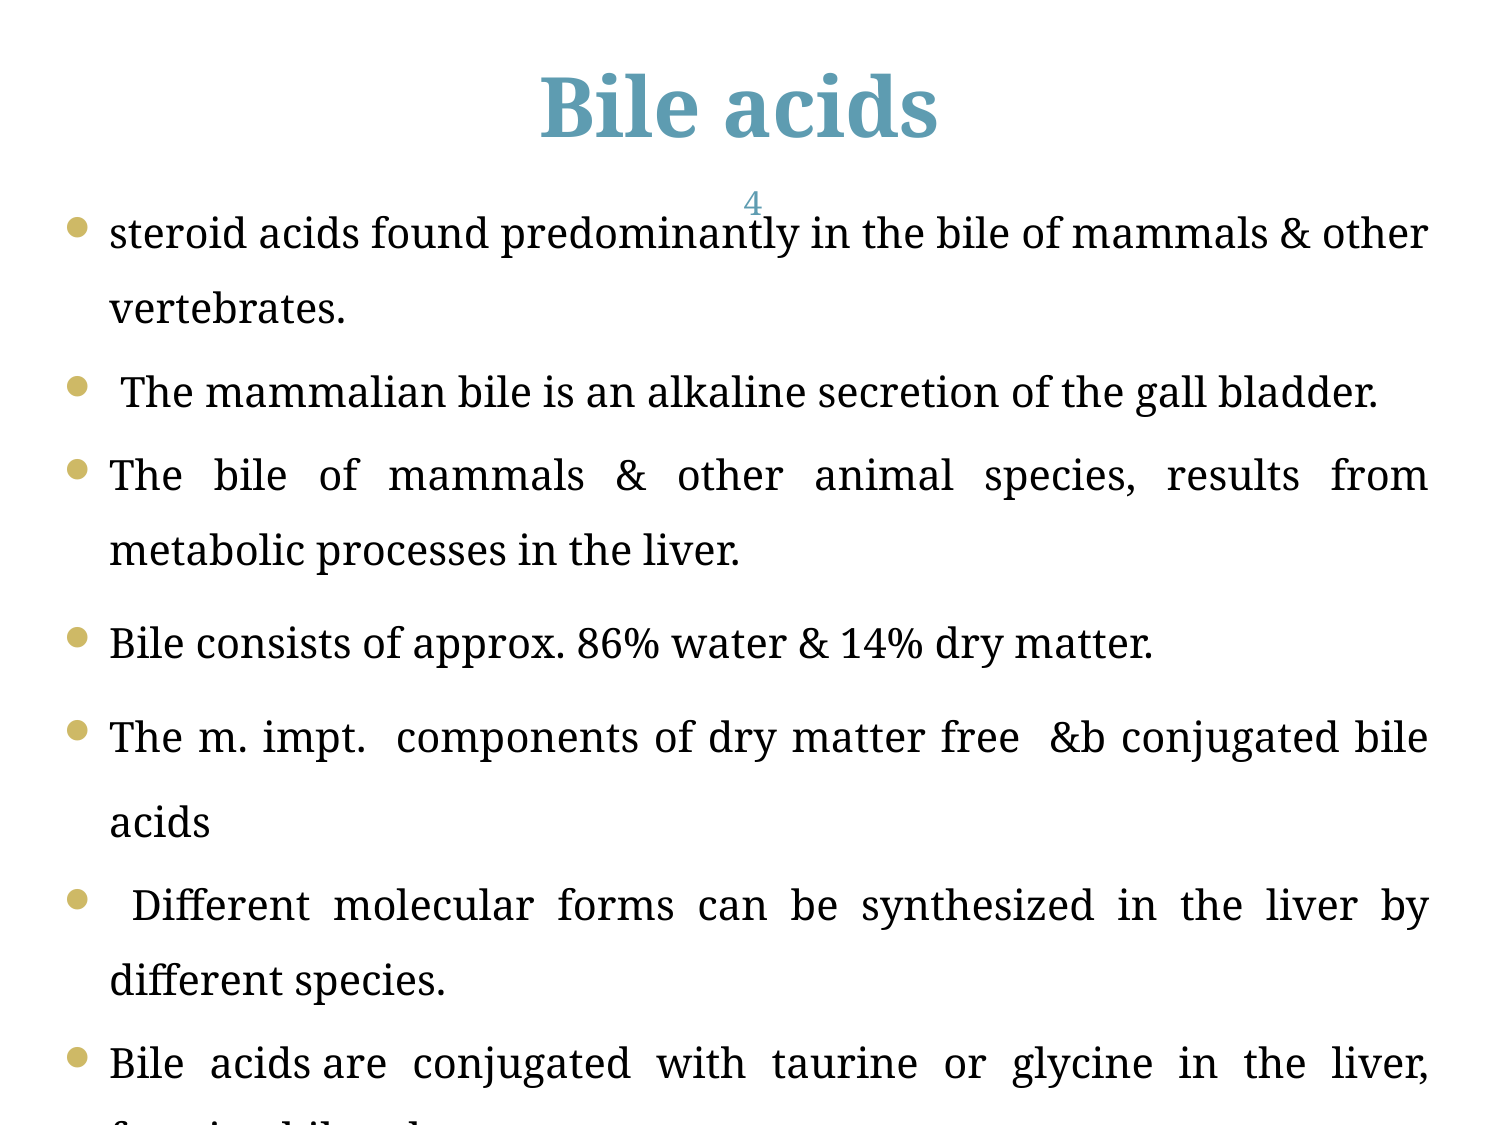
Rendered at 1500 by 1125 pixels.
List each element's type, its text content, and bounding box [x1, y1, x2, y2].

title Bile acids [49, 37, 1450, 162]
slide_number 4 [715, 168, 791, 241]
list steroid acids found predominantly in the bile of mammals & other vertebrates. The mammalian bile is an alkaline secretion of the gall bladder. The bile of mammals & other animal species, results from metabolic processes in the liver. Bile consists of approx. 86% water & 14% dry matter. The m. impt. components of dry matter free &b conjugated bile acids Different molecular forms can be synthesized in the liver by different species. Bile acids are conjugated with taurine or glycine in the liver, forming bile salts. [49, 174, 1445, 1075]
